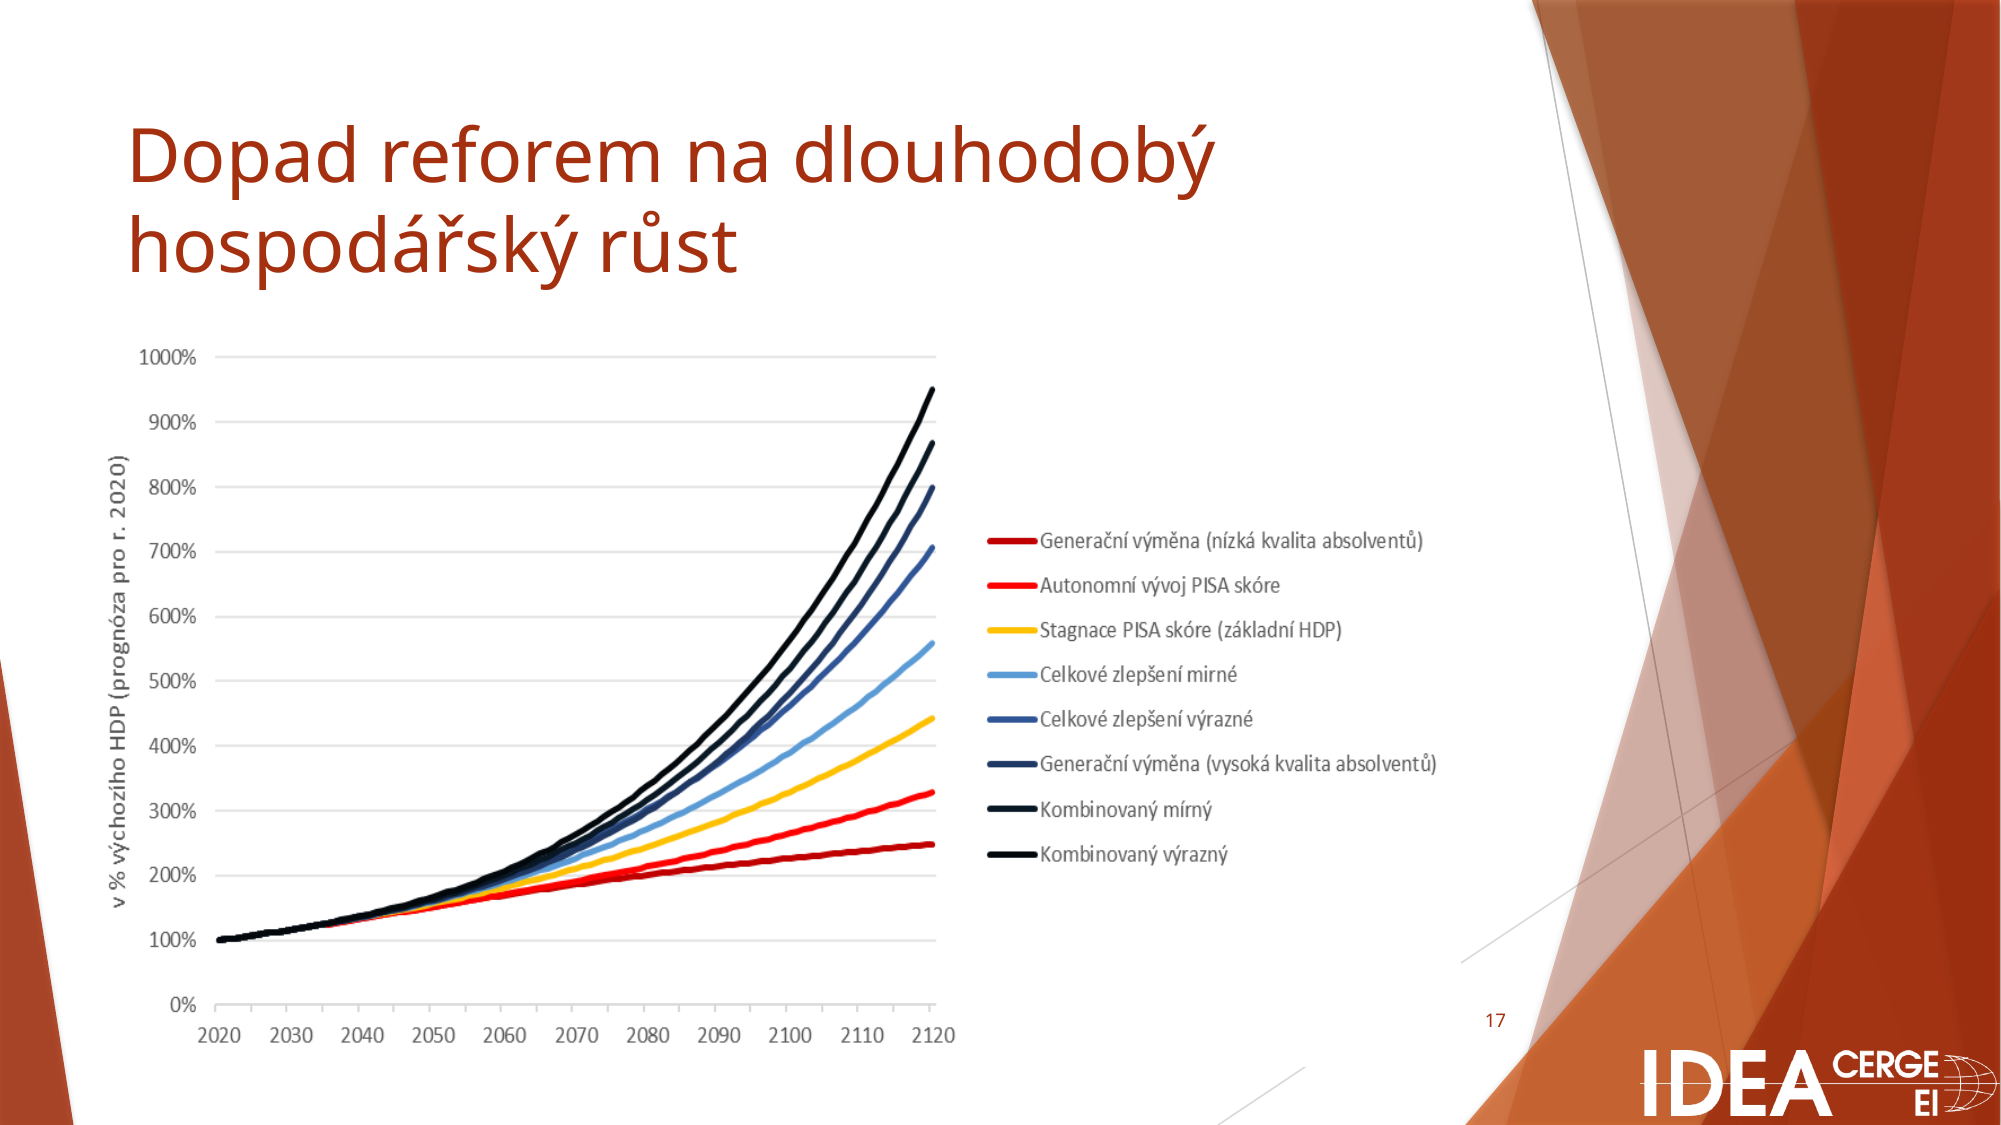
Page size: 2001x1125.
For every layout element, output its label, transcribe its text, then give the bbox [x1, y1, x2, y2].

slide_number 17 [1465, 991, 1522, 1051]
picture [1640, 1050, 2000, 1117]
title Dopad reforem na dlouhodobý hospodářský růst [111, 99, 1522, 317]
picture [73, 329, 1461, 1068]
